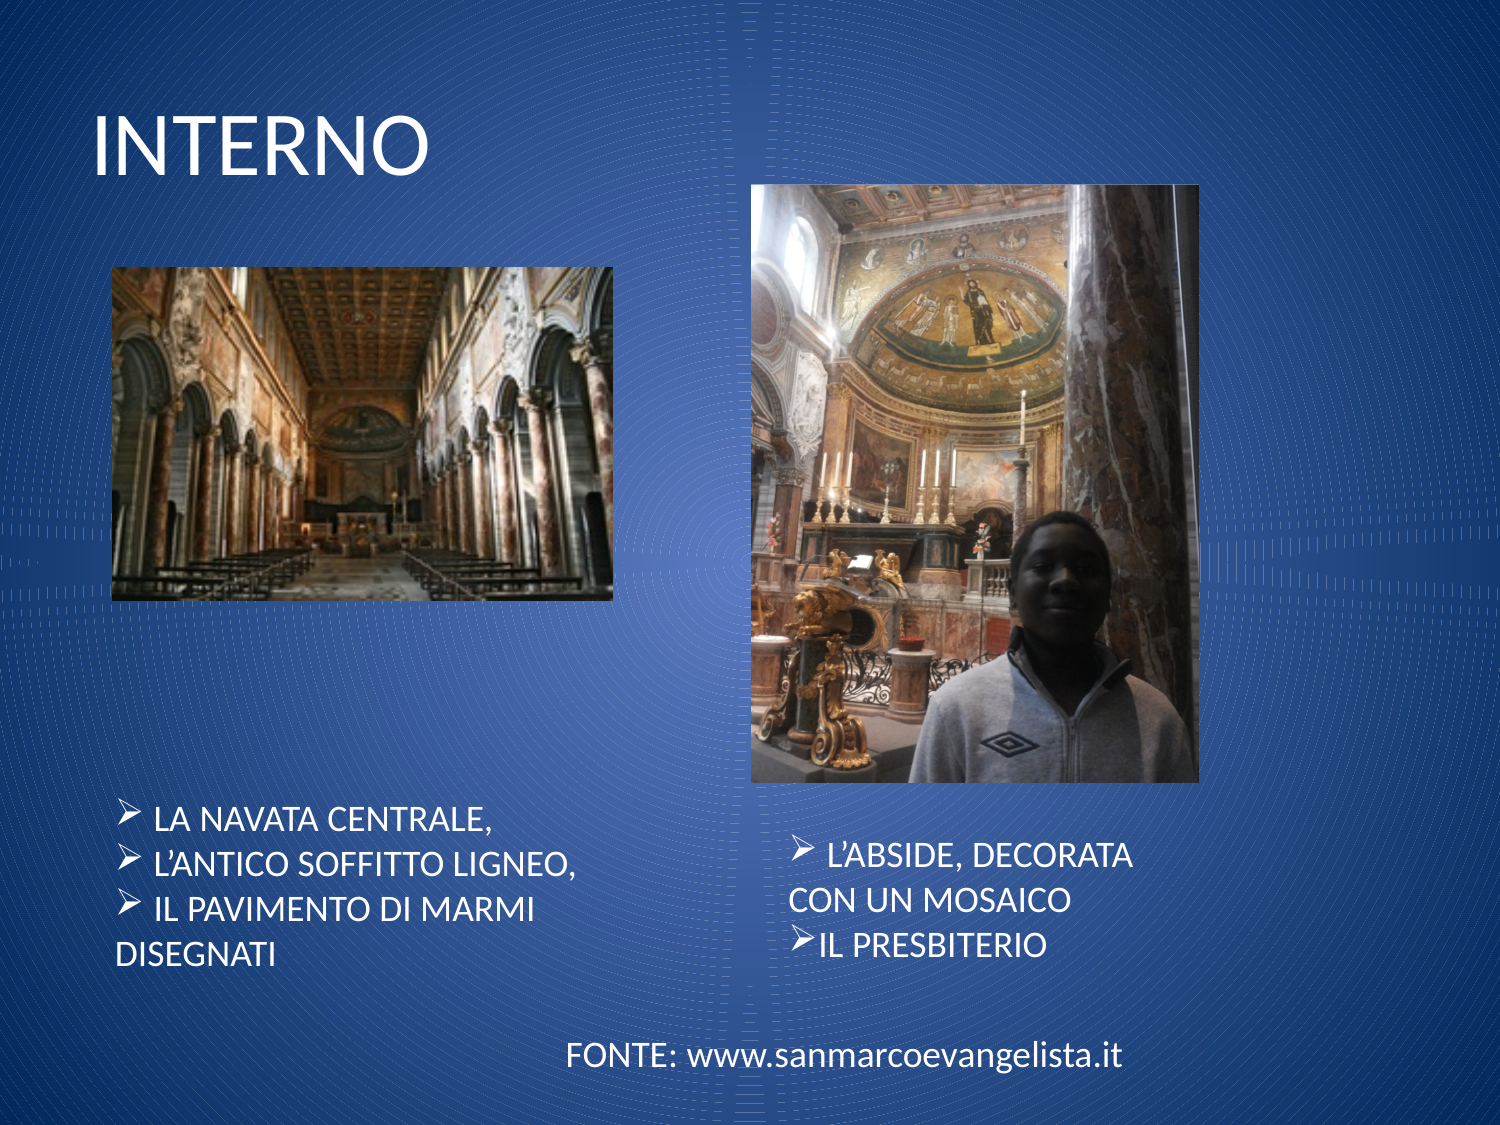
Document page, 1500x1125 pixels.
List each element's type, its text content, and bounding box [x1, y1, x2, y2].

picture [674, 185, 1274, 782]
text_box L’ABSIDE, DECORATA CON UN MOSAICO IL PRESBITERIO [773, 822, 1211, 972]
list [111, 266, 613, 601]
text_box FONTE: www.sanmarcoevangelista.it [549, 1023, 1140, 1083]
title INTERNO [75, 45, 1425, 233]
text_box LA NAVATA CENTRALE, L’ANTICO SOFFITTO LIGNEO, IL PAVIMENTO DI MARMI DISEGNATI [100, 786, 621, 982]
